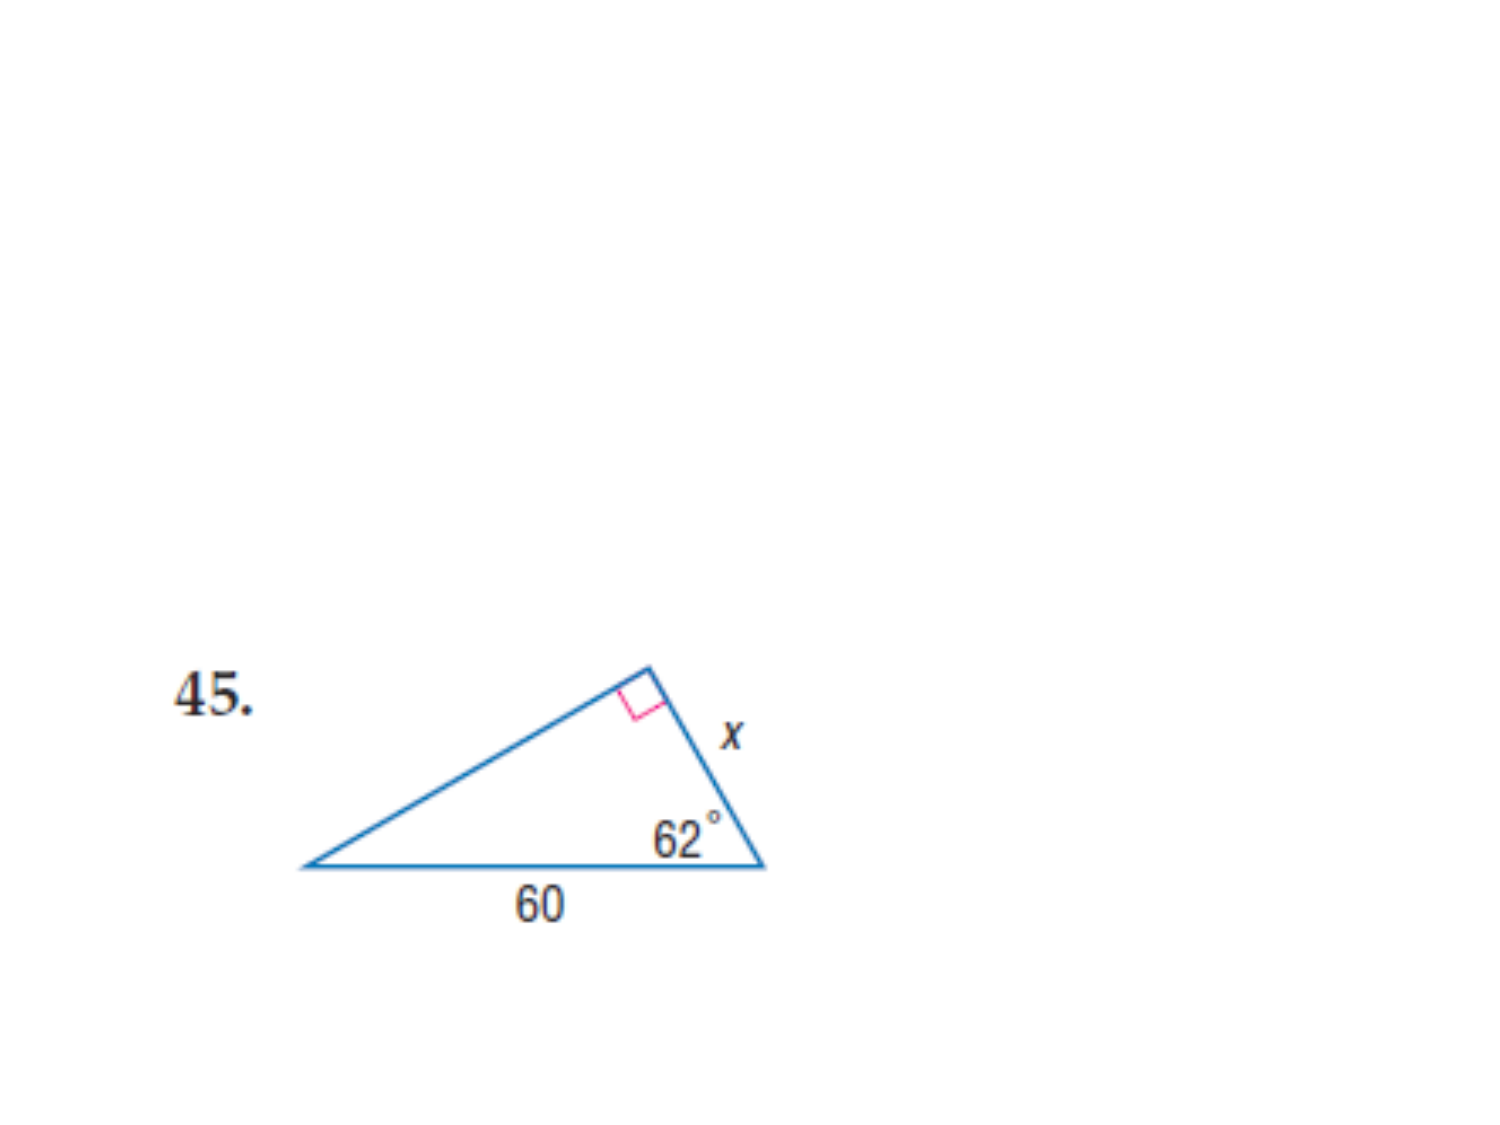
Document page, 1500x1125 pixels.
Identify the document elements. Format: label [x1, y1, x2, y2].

list [112, 599, 851, 1055]
